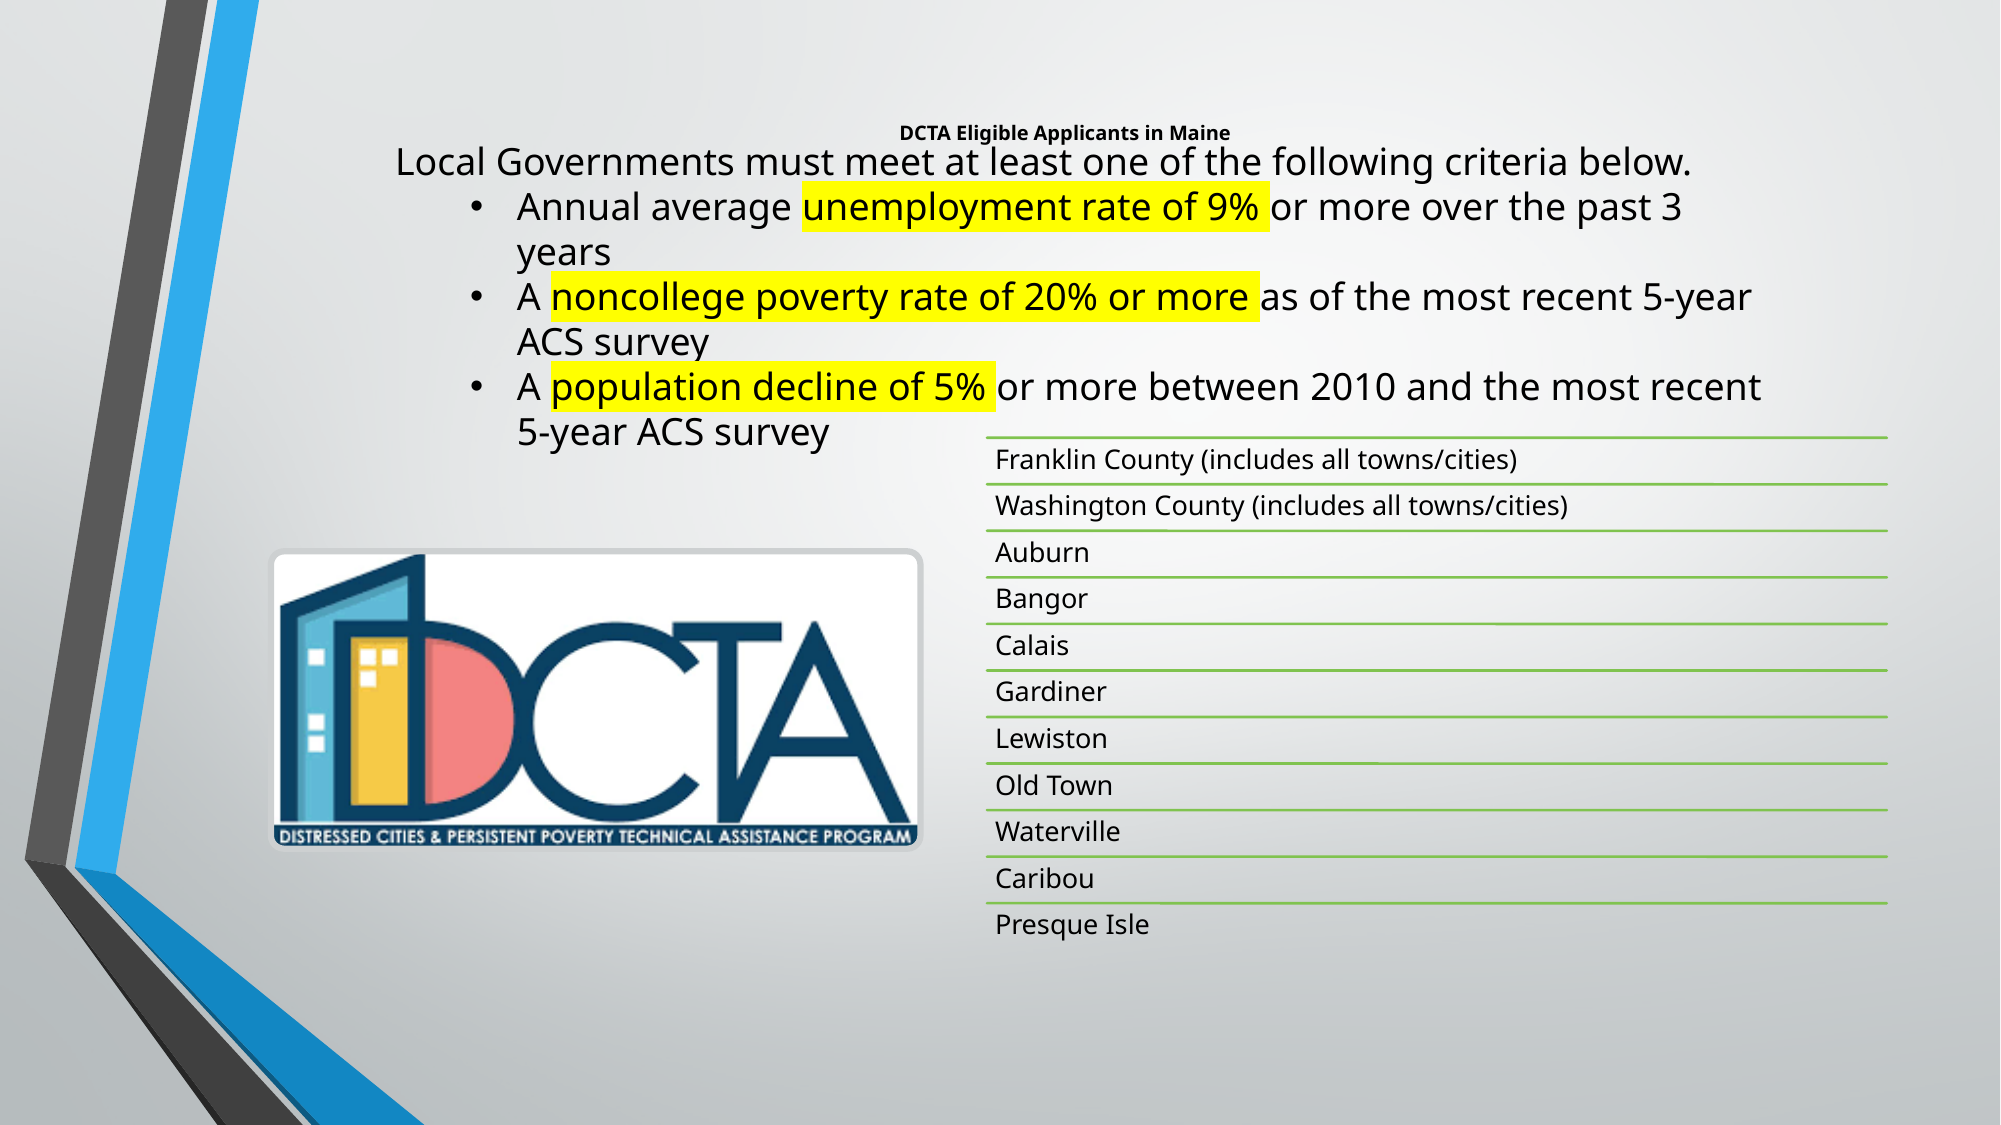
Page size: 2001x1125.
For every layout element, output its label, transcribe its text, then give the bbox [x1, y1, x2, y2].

text_box Local Governments must meet at least one of the following criteria below. Annual average unemployment rate of 9% or more over the past 3 years A noncollege poverty rate of 20% or more as of the most recent 5-year ACS survey A population decline of 5% or more between 2010 and the most recent 5-year ACS survey [380, 131, 1796, 461]
title DCTA Eligible Applicants in Maine [243, 112, 1887, 201]
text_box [986, 437, 1888, 951]
picture [270, 551, 921, 849]
